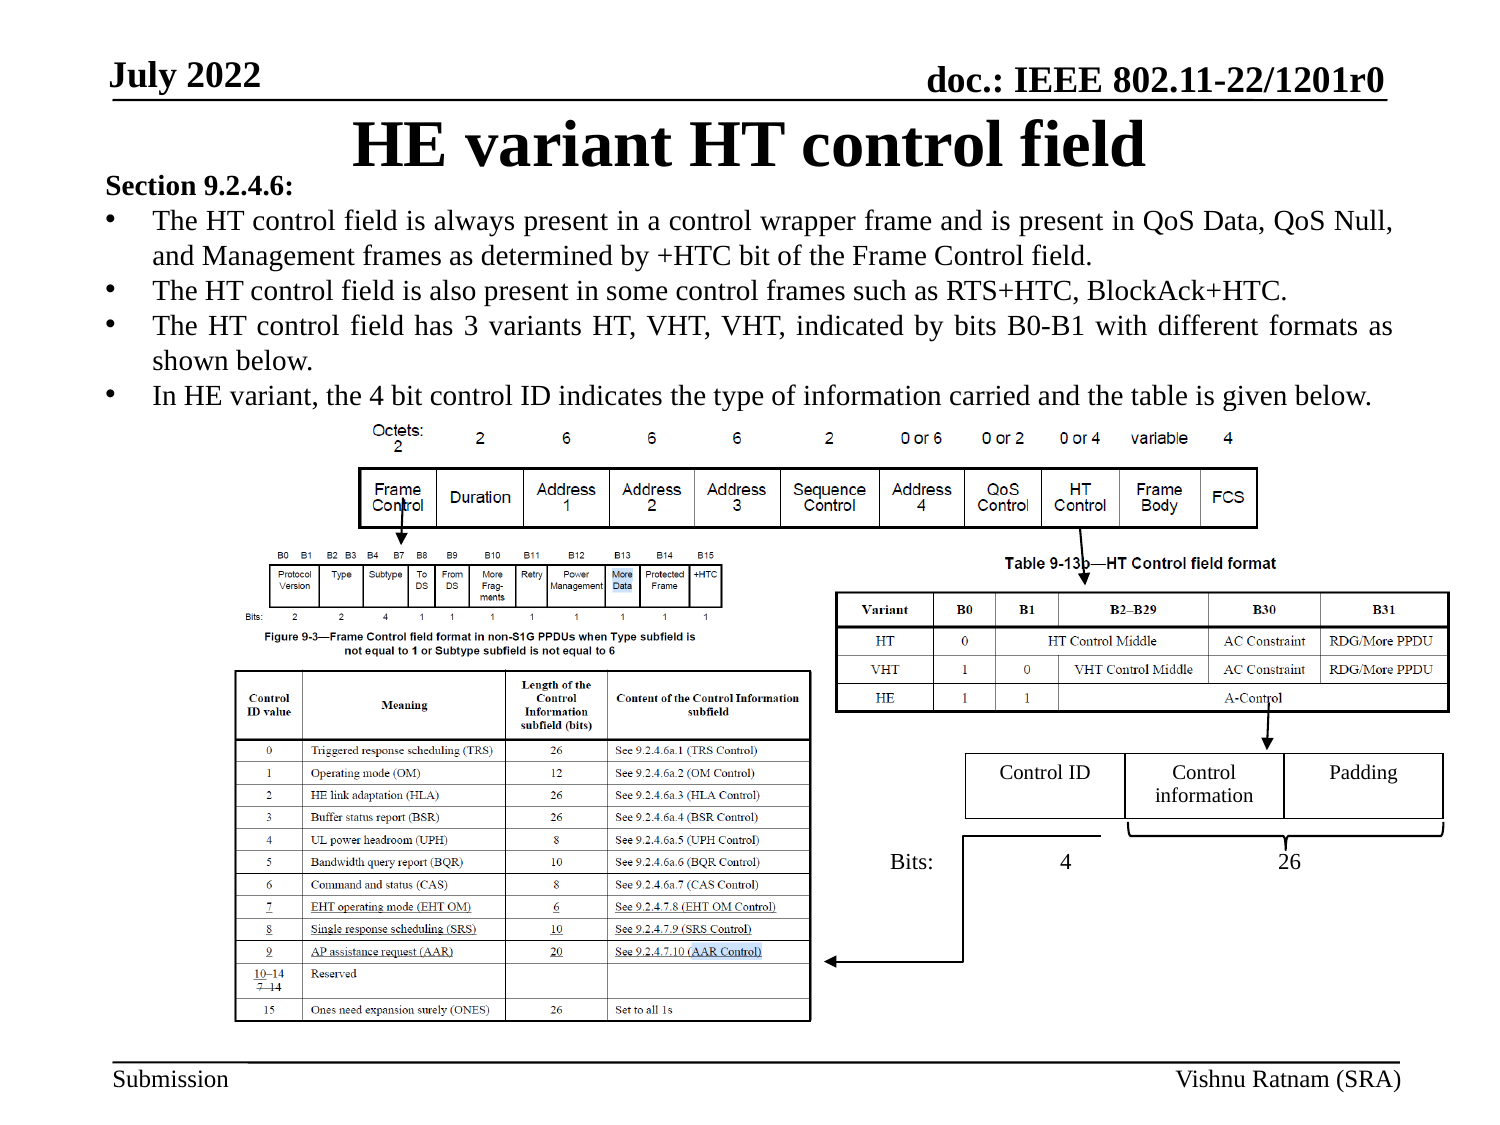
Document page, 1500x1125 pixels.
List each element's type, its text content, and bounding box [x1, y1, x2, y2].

title HE variant HT control field [112, 93, 1388, 158]
footer Vishnu Ratnam (SRA) [949, 1061, 1402, 1093]
text_box Bits: 4 26 [1106, 838, 1467, 881]
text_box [1266, 702, 1270, 751]
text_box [400, 497, 404, 546]
picture [338, 411, 1270, 538]
picture [238, 547, 727, 660]
table_header Control information [1126, 754, 1283, 818]
table_header Control ID [966, 754, 1124, 818]
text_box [1079, 527, 1086, 586]
table_header Padding [1285, 754, 1442, 818]
picture [224, 662, 819, 1033]
text_box [1127, 821, 1444, 851]
text_box Section 9.2.4.6: The HT control field is always present in a control wrapper frame and is present in QoS Data, QoS Null, and Management frames as determined by +HTC bit of the Frame Control field. The HT control field is also present in some control frames such as RTS+HTC, BlockAck+HTC. The HT control field has 3 variants HT, VHT, VHT, indicated by bits B0-B1 with different formats as shown below. In HE variant, the 4 bit control ID indicates the type of information carried and the table is given below. [90, 158, 1410, 419]
picture [823, 547, 1458, 722]
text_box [823, 835, 1102, 962]
